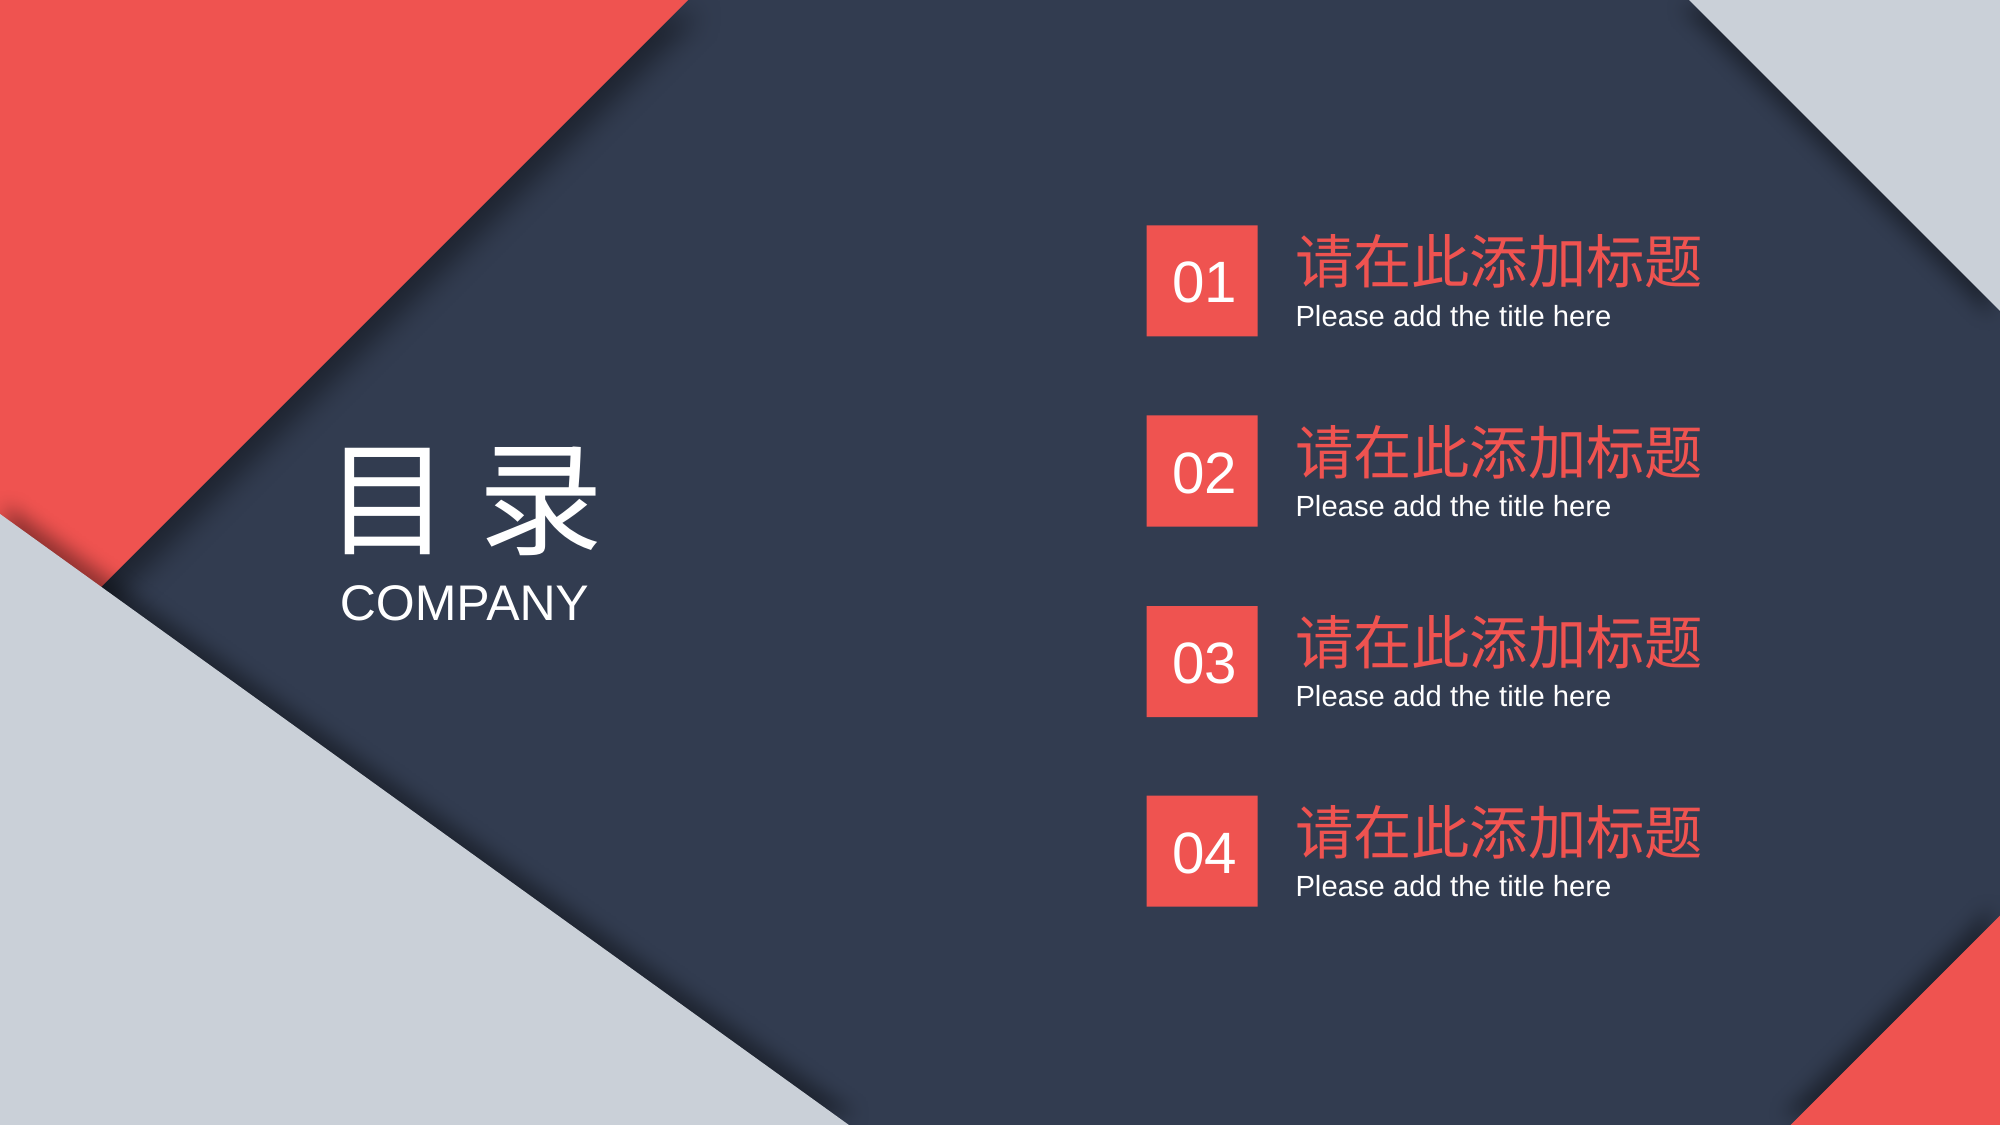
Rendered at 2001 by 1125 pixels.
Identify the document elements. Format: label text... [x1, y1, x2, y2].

text_box 请在此添加标题 [1280, 788, 1724, 874]
text_box [0, 0, 690, 570]
text_box Please add the title here [1280, 494, 1627, 530]
text_box 01 [1157, 237, 1253, 322]
text_box [1146, 415, 1258, 527]
text_box 请在此添加标题 [1280, 598, 1724, 684]
text_box 03 [1157, 618, 1253, 703]
text_box Please add the title here [1280, 684, 1627, 720]
text_box [1687, 0, 2000, 313]
text_box Please add the title here [1280, 303, 1627, 340]
text_box [1789, 914, 2000, 1125]
text_box Please add the title here [1280, 874, 1627, 910]
text_box [1146, 606, 1258, 718]
text_box [0, 512, 851, 1125]
text_box 目 录 COMPANY [310, 413, 619, 638]
text_box [1146, 225, 1258, 337]
text_box 04 [1157, 807, 1253, 893]
text_box 02 [1157, 427, 1253, 513]
text_box 请在此添加标题 [1280, 408, 1724, 494]
text_box 请在此添加标题 [1280, 218, 1724, 303]
text_box [1146, 795, 1258, 907]
